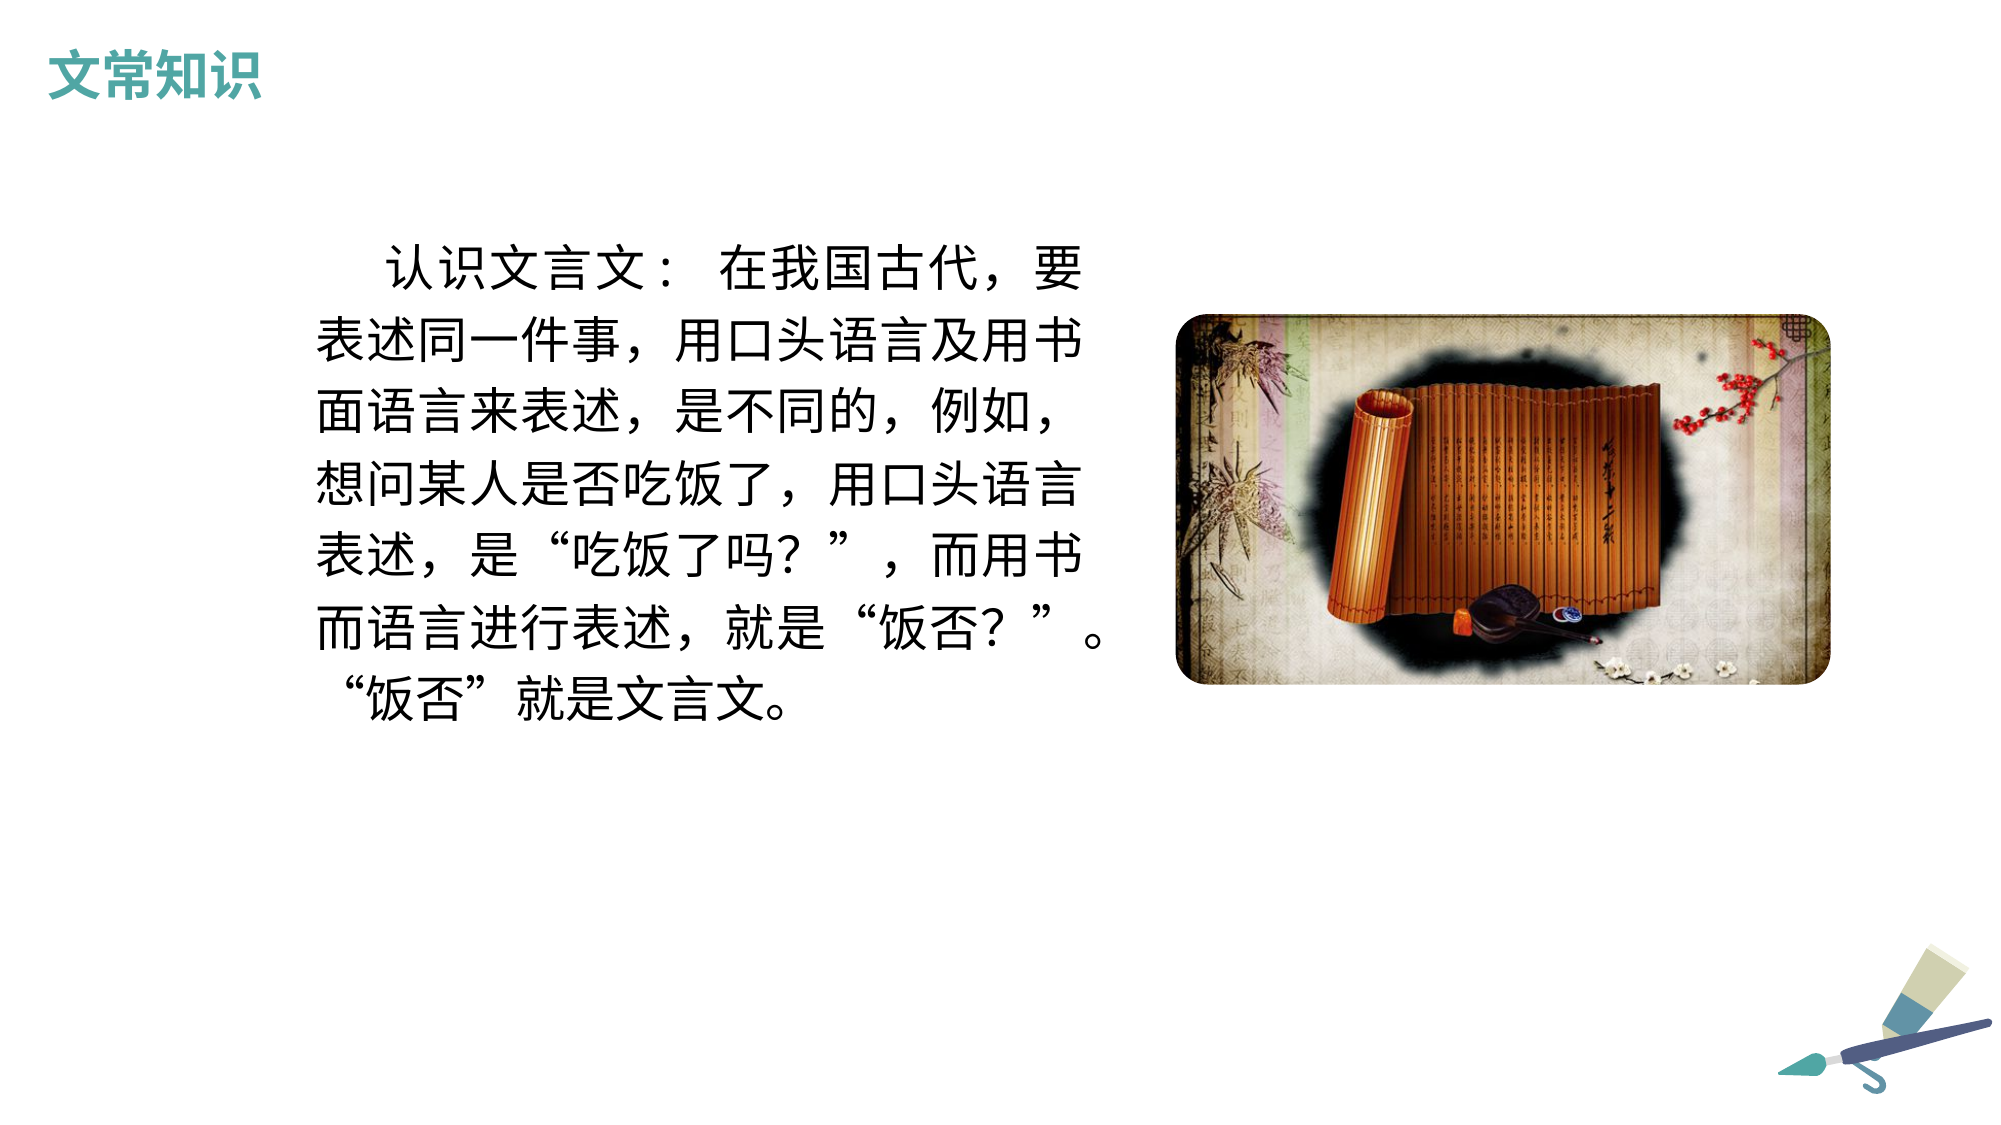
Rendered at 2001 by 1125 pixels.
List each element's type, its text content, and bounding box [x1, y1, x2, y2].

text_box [1811, 945, 1974, 1125]
text_box 文常知识 [32, 33, 347, 114]
text_box 认识文言文: 在我国古代，要表述同一件事，用口头语言及用书面语言来表述，是不同的，例如，想问某人是否吃饭了，用口头语言表述，是“吃饭了吗？”，而用书而语言进行表述，就是“饭否？”。“饭否”就是文言文。 [300, 216, 1099, 736]
picture [1175, 314, 1831, 685]
